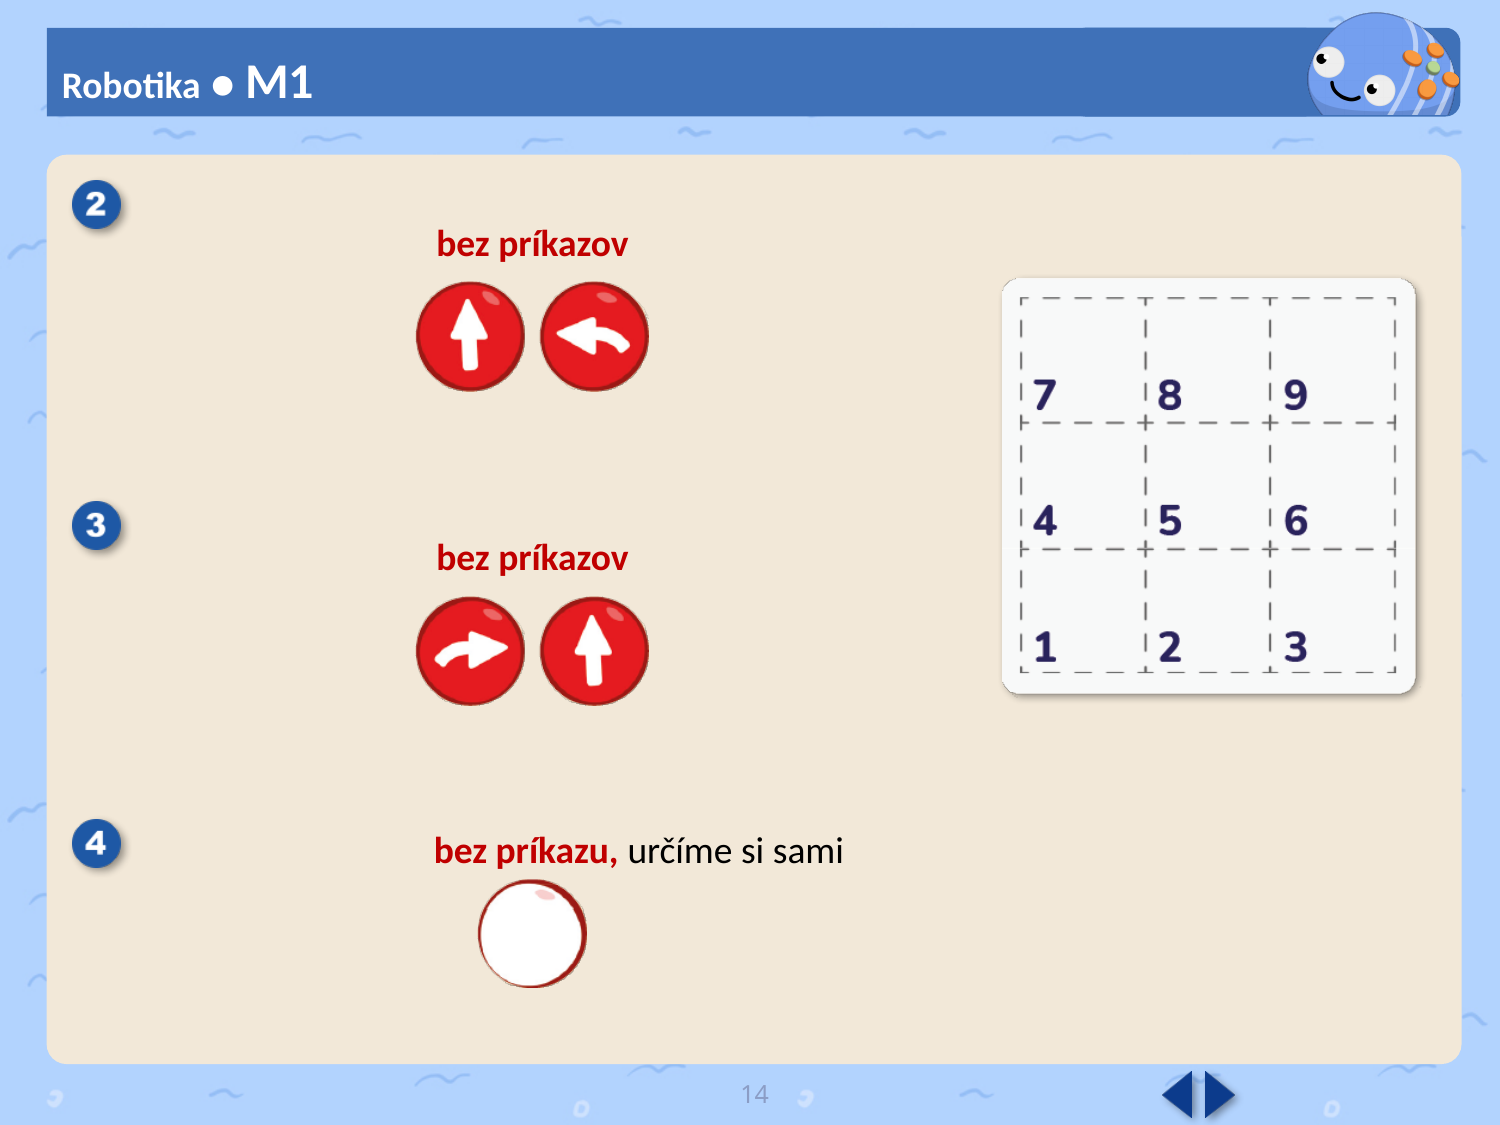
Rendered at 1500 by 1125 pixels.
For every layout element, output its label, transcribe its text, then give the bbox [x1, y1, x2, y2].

text_box bez príkazov [286, 211, 779, 271]
picture [72, 180, 121, 229]
picture [72, 819, 121, 868]
text_box [45, 153, 1463, 1066]
text_box bez príkazov [286, 525, 779, 586]
picture [477, 879, 587, 988]
title Robotika ● M1 [46, 27, 1307, 117]
slide_number 14 [718, 1065, 792, 1125]
picture [0, 0, 1500, 1125]
picture [415, 596, 649, 706]
picture [1002, 278, 1422, 698]
picture [415, 281, 649, 392]
picture [72, 501, 121, 550]
text_box bez príkazu, určíme si sami [286, 819, 992, 879]
